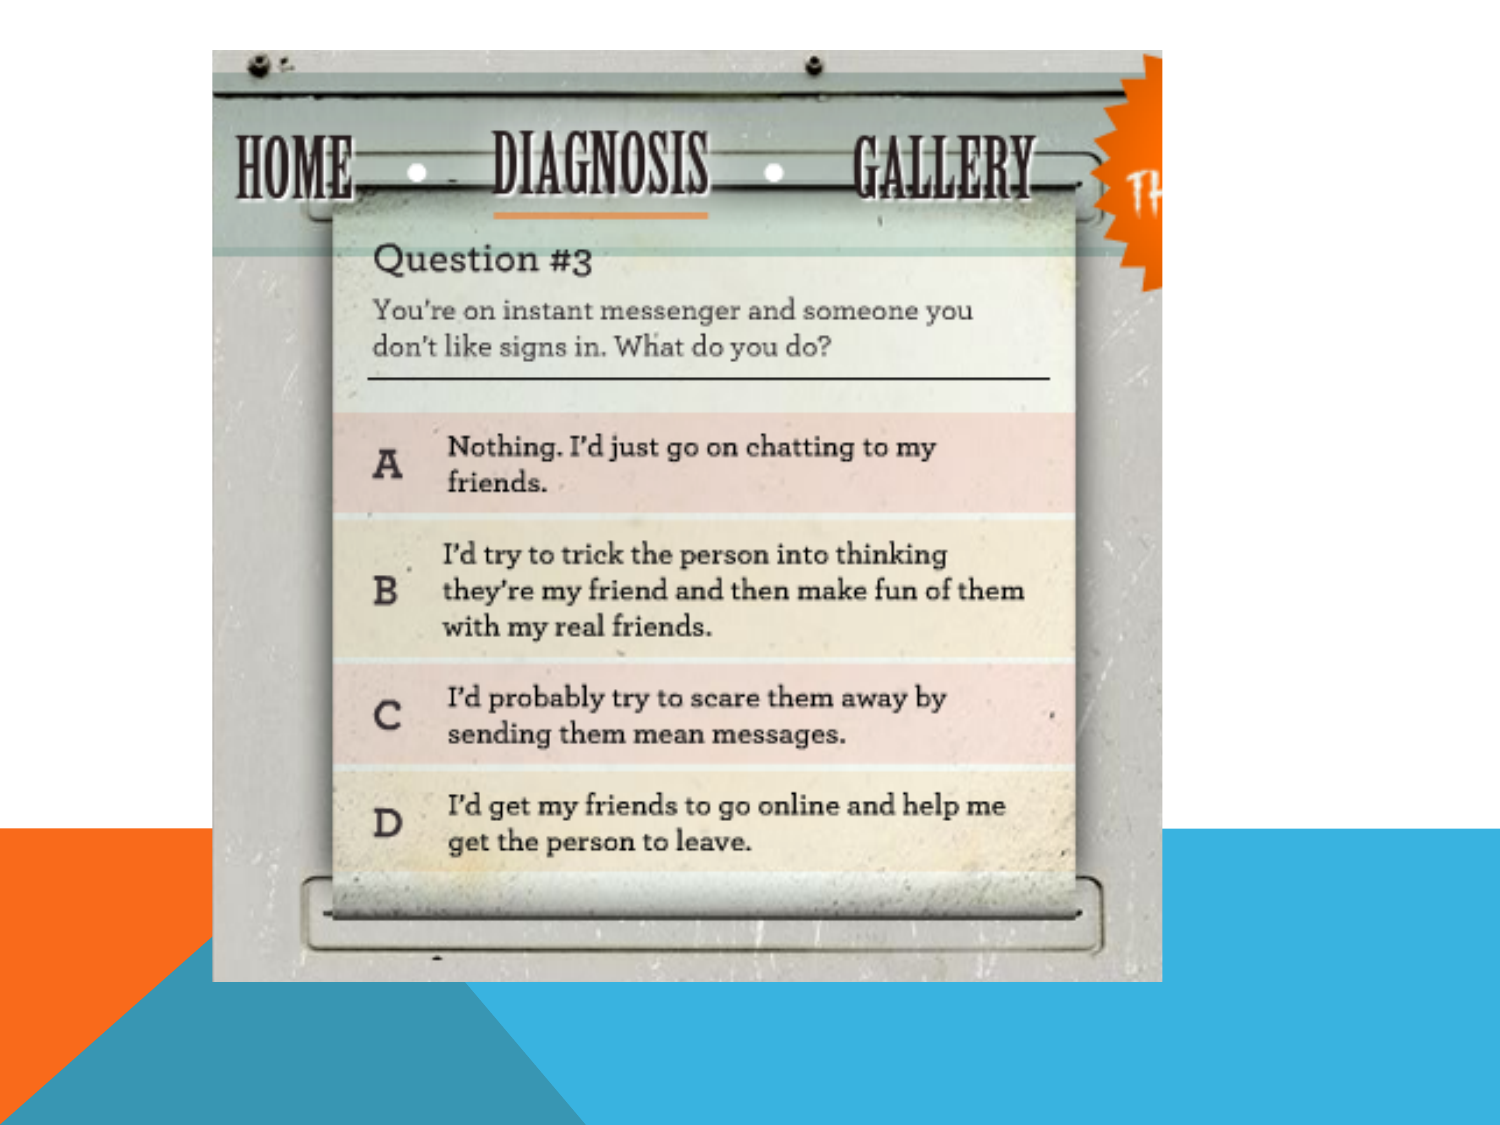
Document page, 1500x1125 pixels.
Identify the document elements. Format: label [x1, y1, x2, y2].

picture [212, 49, 1163, 982]
